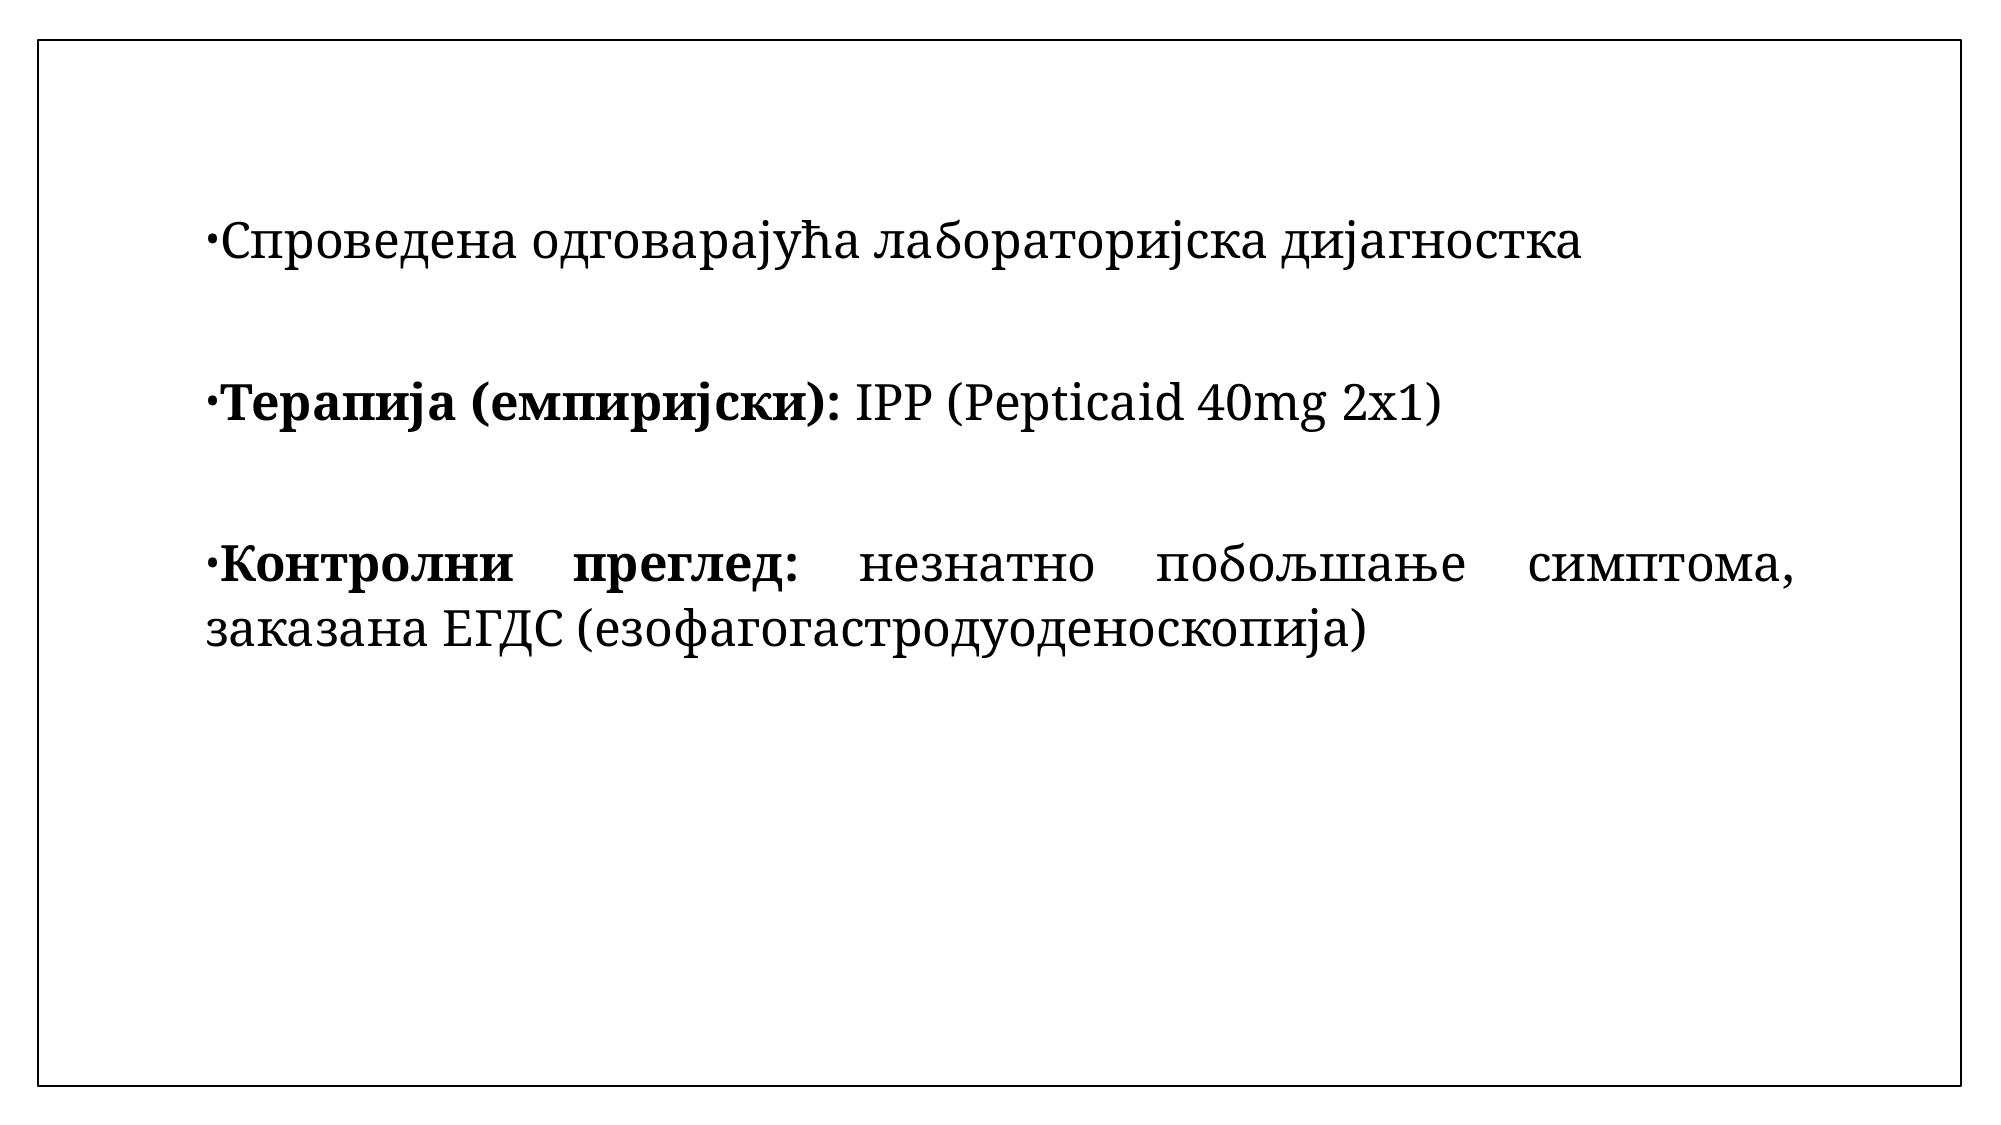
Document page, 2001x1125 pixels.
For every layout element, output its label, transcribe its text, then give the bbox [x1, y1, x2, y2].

list Спроведена одговарајућа лабораторијска дијагностка Терапија (емпиријски): IPP (Pepticaid 40mg 2x1) Контролни преглед: незнатно побољшање симптома, заказана ЕГДС (езофагогастродуоденоскопија) [190, 196, 1810, 860]
